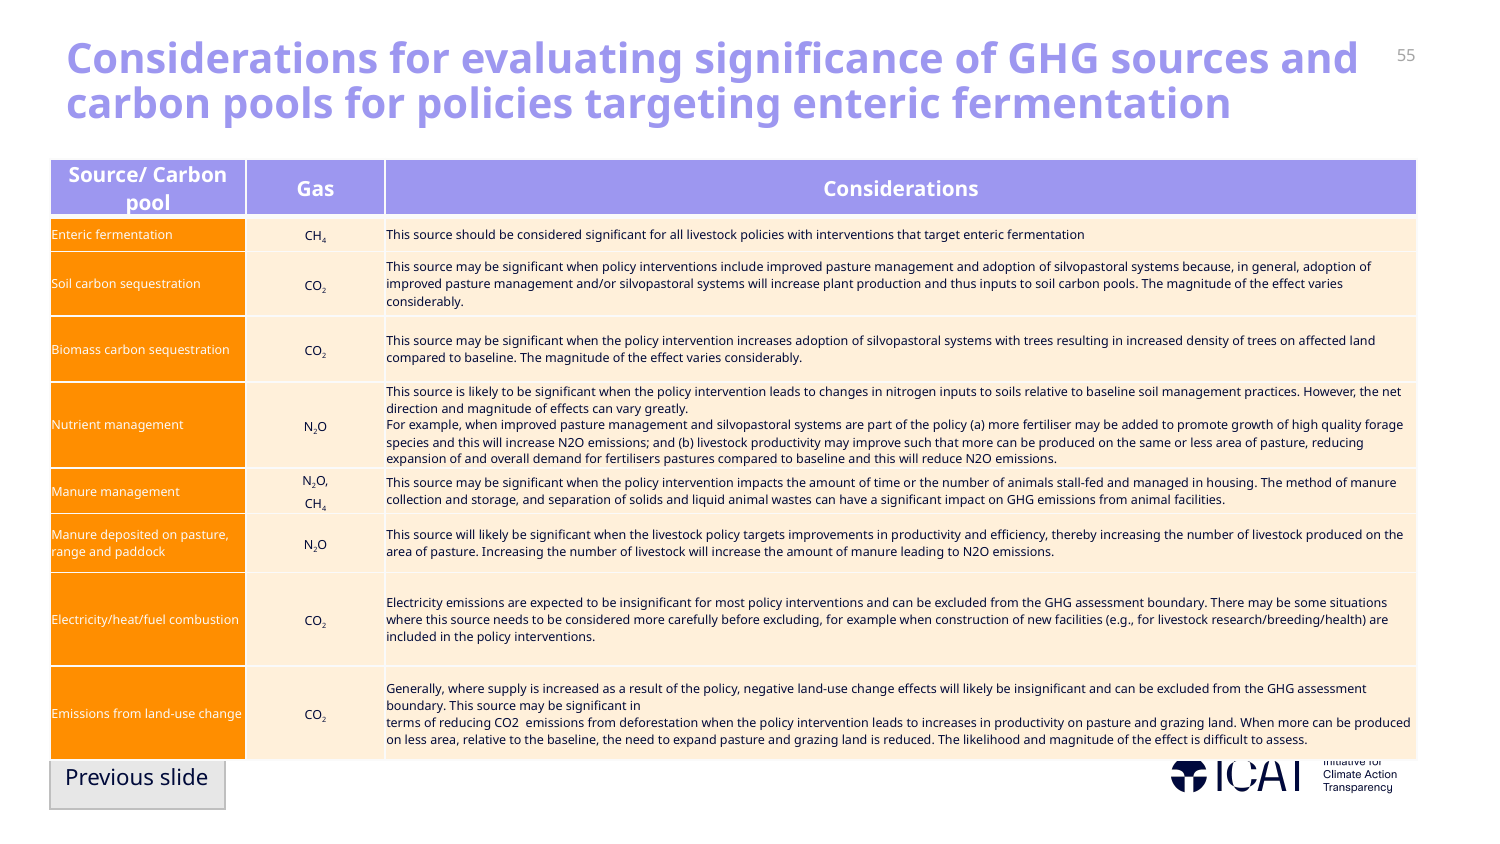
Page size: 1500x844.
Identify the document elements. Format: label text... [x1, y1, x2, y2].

table_cell This source may be significant when the policy intervention impacts the amount of time or the number of animals stall-fed and managed in housing. The method of manure collection and storage, and separation of solids and liquid animal wastes can have a significant impact on GHG emissions from animal facilities. [386, 469, 1416, 513]
text_box [87, 761, 283, 792]
table_cell Nutrient management [51, 383, 245, 467]
table_cell N2O [247, 514, 384, 572]
table_header Considerations [386, 160, 1416, 214]
picture [1171, 724, 1430, 824]
table_cell CO2 [247, 667, 384, 759]
title Considerations for evaluating significance of GHG sources and carbon pools for policies targeting enteric fermentation [51, 35, 1449, 130]
table_cell Manure deposited on pasture, range and paddock [51, 514, 245, 572]
table_cell This source may be significant when the policy intervention increases adoption of silvopastoral systems with trees resulting in increased density of trees on affected land compared to baseline. The magnitude of the effect varies considerably. [386, 317, 1416, 381]
table_cell Electricity/heat/fuel combustion [51, 573, 245, 665]
table_header Source/ Carbon pool [51, 160, 245, 214]
table_header Gas [247, 160, 384, 214]
list Previous slide [50, 761, 225, 809]
table_cell Generally, where supply is increased as a result of the policy, negative land-use change effects will likely be insignificant and can be excluded from the GHG assessment boundary. This source may be significant in terms of reducing CO2 emissions from deforestation when the policy intervention leads to increases in productivity on pasture and grazing land. When more can be produced on less area, relative to the baseline, the need to expand pasture and grazing land is reduced. The likelihood and magnitude of the effect is difficult to assess. [386, 667, 1416, 759]
table_cell CH4 [247, 219, 384, 251]
table_cell N2O, CH4 [247, 469, 384, 513]
table_cell This source will likely be significant when the livestock policy targets improvements in productivity and efficiency, thereby increasing the number of livestock produced on the area of pasture. Increasing the number of livestock will increase the amount of manure leading to N2O emissions. [386, 514, 1416, 572]
table_cell Manure management [51, 469, 245, 513]
table_cell Biomass carbon sequestration [51, 317, 245, 381]
table_cell CO2 [247, 252, 384, 315]
table_cell Soil carbon sequestration [51, 252, 245, 315]
table_cell N2O [247, 383, 384, 467]
table_cell This source may be significant when policy interventions include improved pasture management and adoption of silvopastoral systems because, in general, adoption of improved pasture management and/or silvopastoral systems will increase plant production and thus inputs to soil carbon pools. The magnitude of the effect varies considerably. [386, 252, 1416, 315]
table_cell This source should be considered significant for all livestock policies with interventions that target enteric fermentation [386, 219, 1416, 251]
table_cell Enteric fermentation [51, 219, 245, 251]
table_cell This source is likely to be significant when the policy intervention leads to changes in nitrogen inputs to soils relative to baseline soil management practices. However, the net direction and magnitude of effects can vary greatly. For example, when improved pasture management and silvopastoral systems are part of the policy (a) more fertiliser may be added to promote growth of high quality forage species and this will increase N2O emissions; and (b) livestock productivity may improve such that more can be produced on the same or less area of pasture, reducing expansion of and overall demand for fertilisers pastures compared to baseline and this will reduce N2O emissions. [386, 383, 1416, 467]
table_cell CO2 [247, 317, 384, 381]
table_cell CO2 [247, 573, 384, 665]
table_cell Electricity emissions are expected to be insignificant for most policy interventions and can be excluded from the GHG assessment boundary. There may be some situations where this source needs to be considered more carefully before excluding, for example when construction of new facilities (e.g., for livestock research/breeding/health) are included in the policy interventions. [386, 573, 1416, 665]
table_cell Emissions from land-use change [51, 667, 245, 759]
